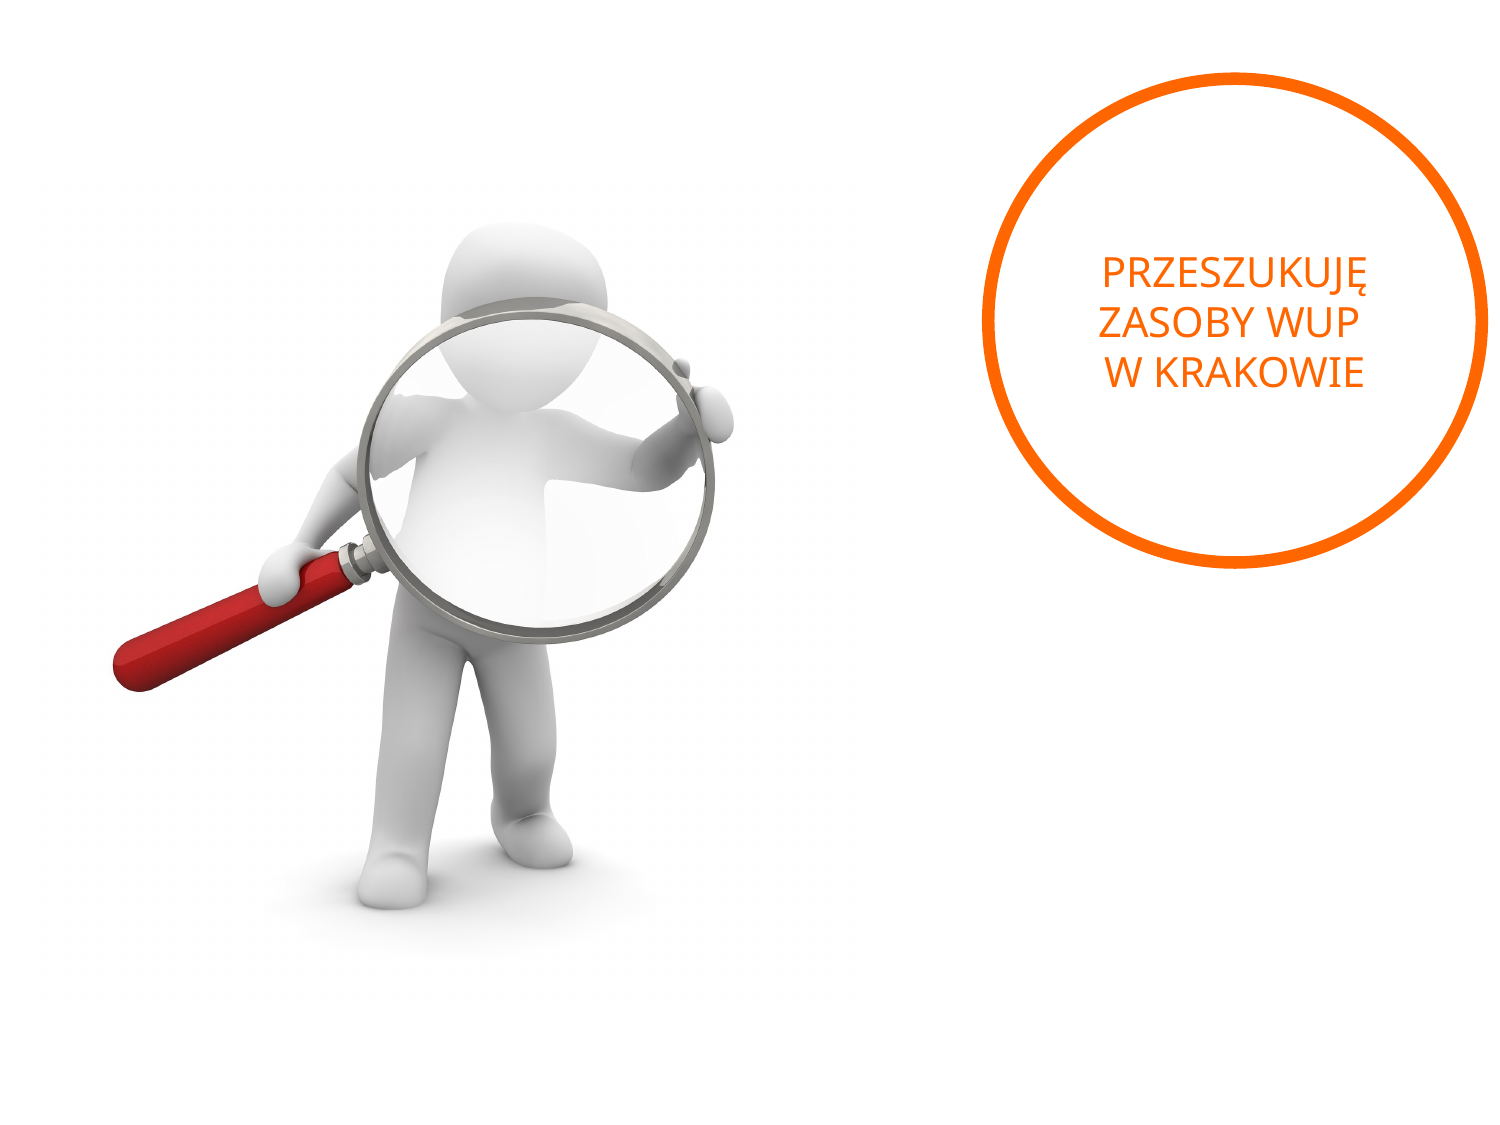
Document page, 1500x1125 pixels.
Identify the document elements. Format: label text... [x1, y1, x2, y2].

picture [25, 169, 858, 1002]
text_box PRZESZUKUJĘ ZASOBY WUP W KRAKOWIE [986, 77, 1484, 564]
